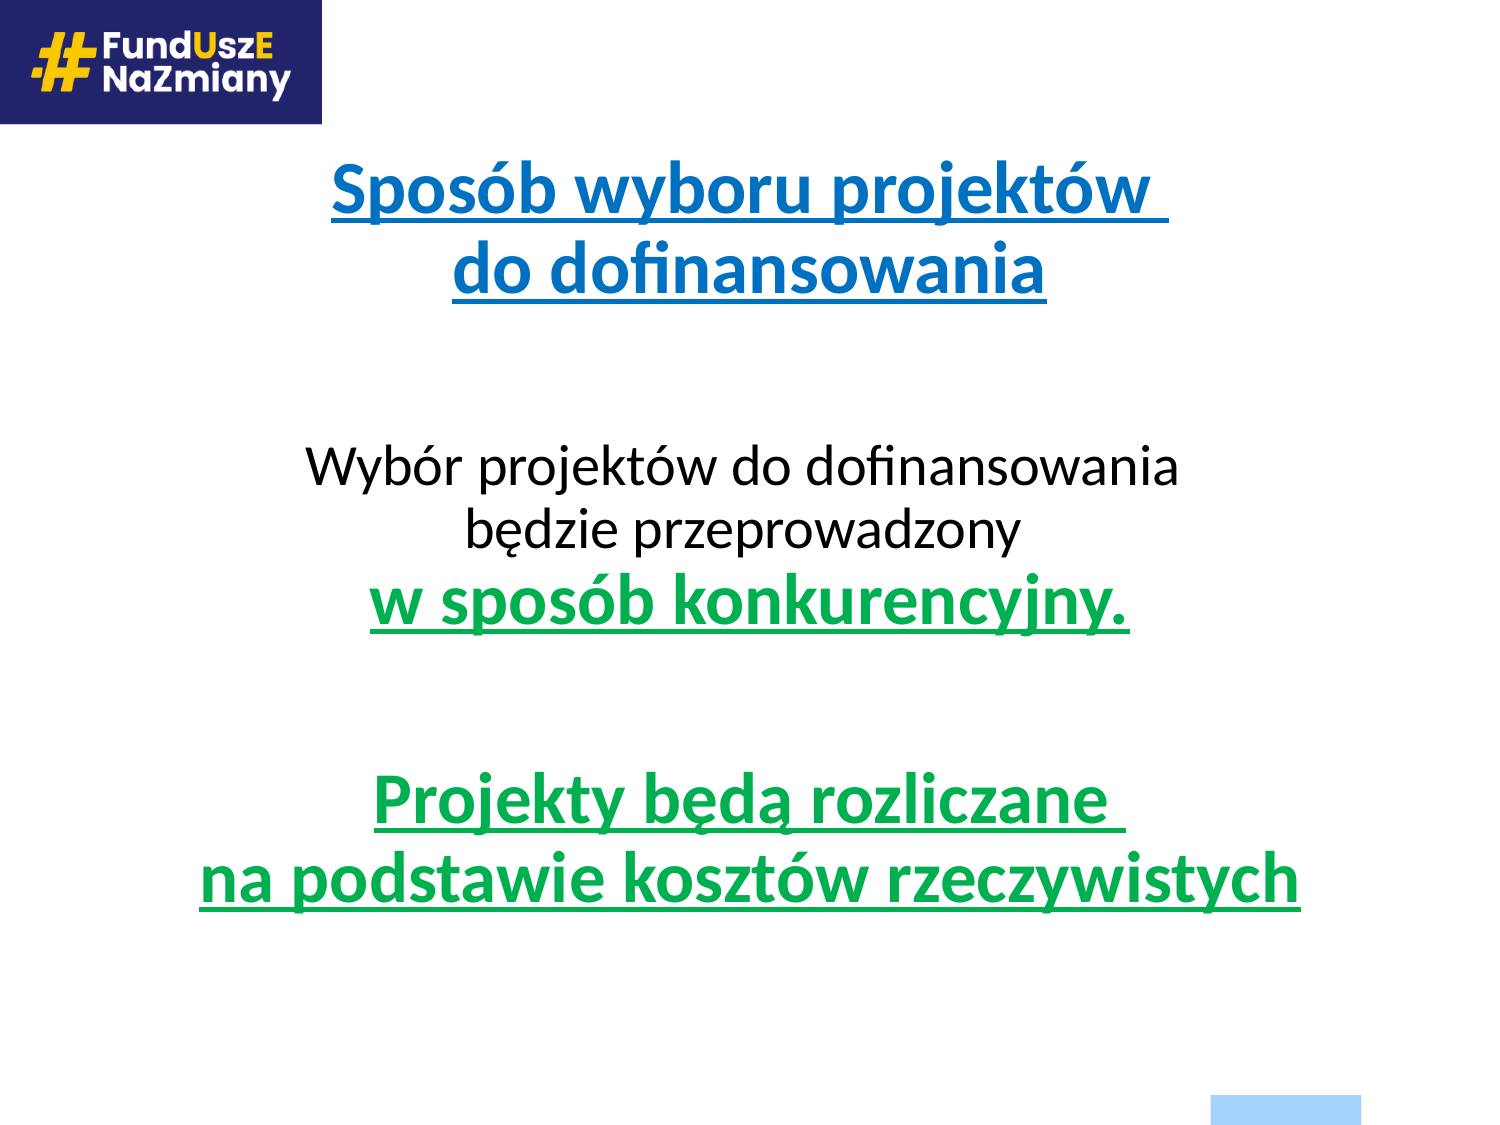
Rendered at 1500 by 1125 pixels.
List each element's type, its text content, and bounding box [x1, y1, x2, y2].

title Sposób wyboru projektów do dofinansowania [103, 139, 1397, 319]
picture [0, 0, 1500, 1125]
list Wybór projektów do dofinansowania będzie przeprowadzony w sposób konkurencyjny. Projekty będą rozliczane na podstawie kosztów rzeczywistych [103, 337, 1397, 1048]
